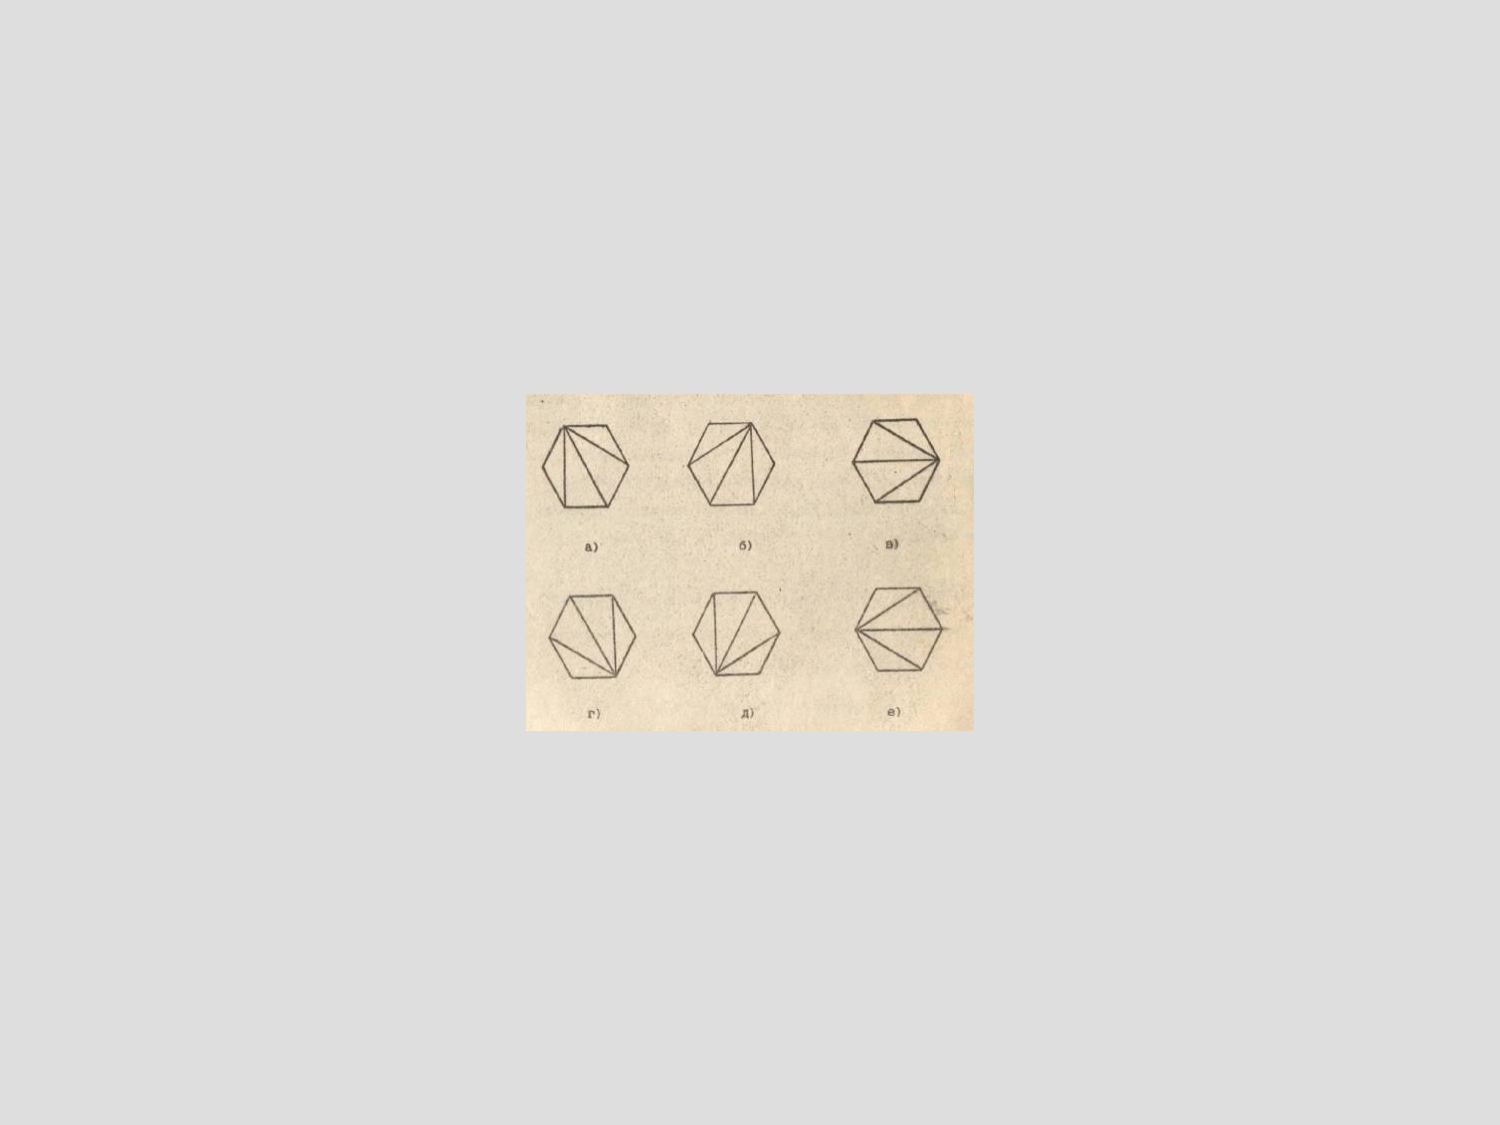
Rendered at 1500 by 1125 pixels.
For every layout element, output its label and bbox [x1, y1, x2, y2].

picture [525, 394, 975, 731]
